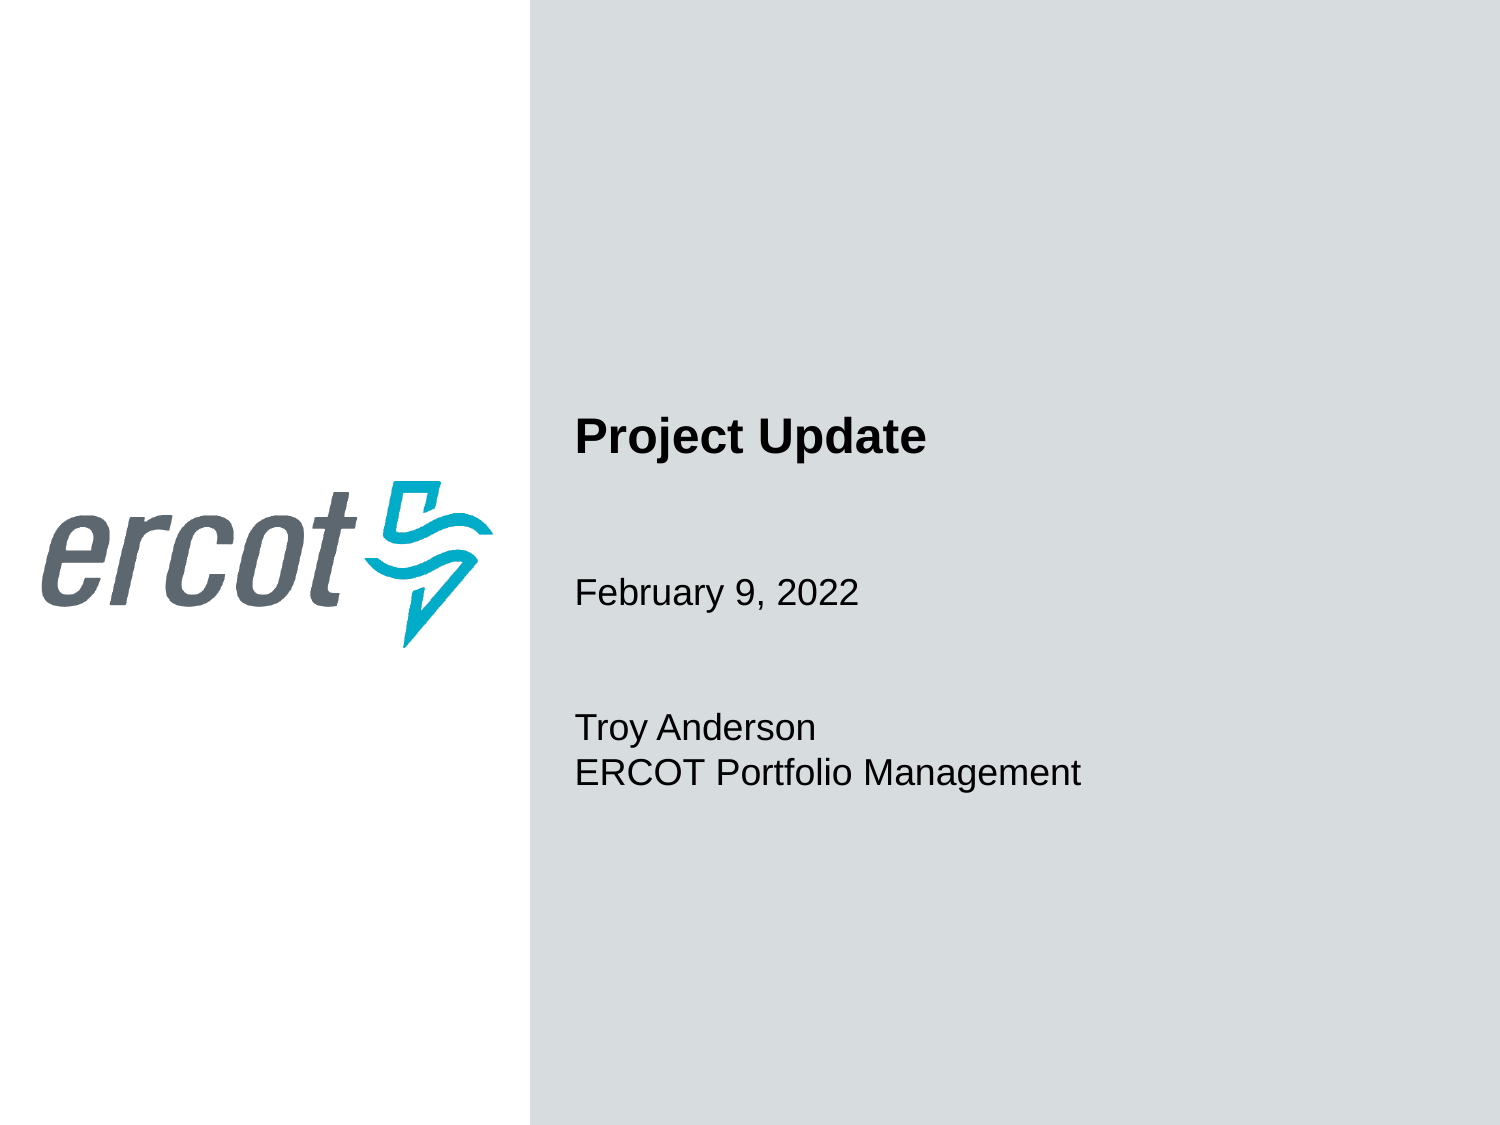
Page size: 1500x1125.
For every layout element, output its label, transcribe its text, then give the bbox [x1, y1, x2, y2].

picture [32, 471, 501, 654]
text_box Project Update February 9, 2022 Troy Anderson ERCOT Portfolio Management [559, 395, 1486, 801]
